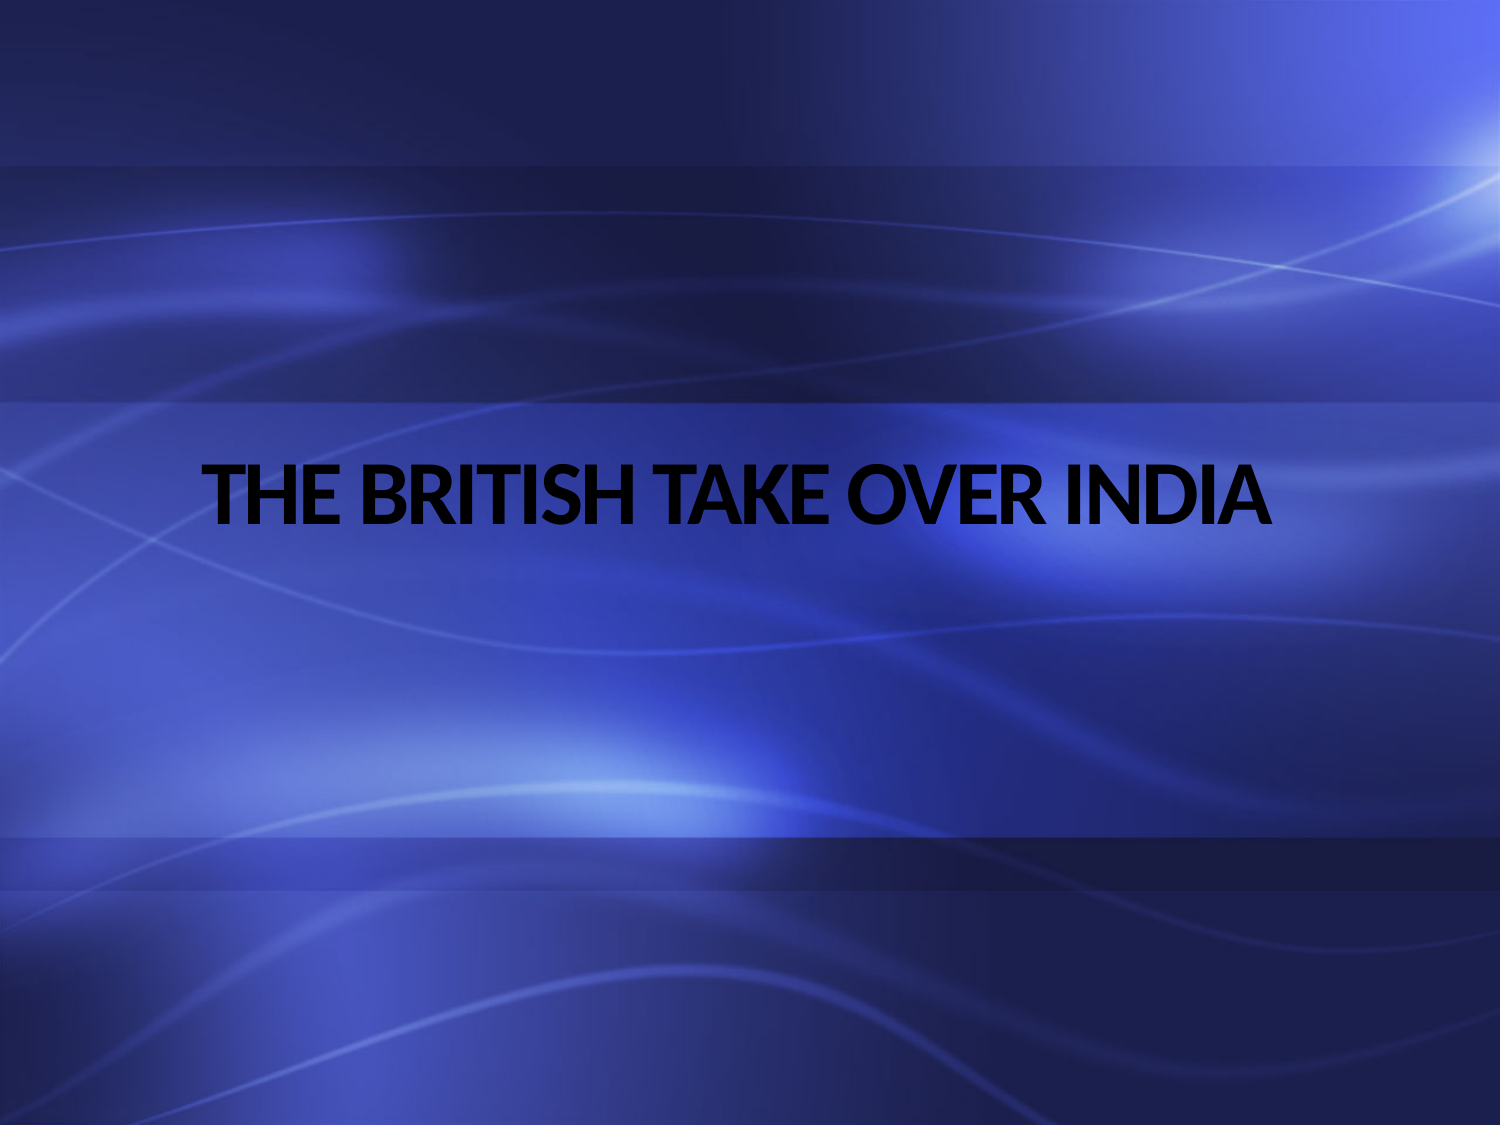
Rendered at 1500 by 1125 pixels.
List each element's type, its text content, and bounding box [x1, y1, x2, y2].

picture [0, 0, 1500, 1125]
title The british take over india [99, 425, 1375, 649]
